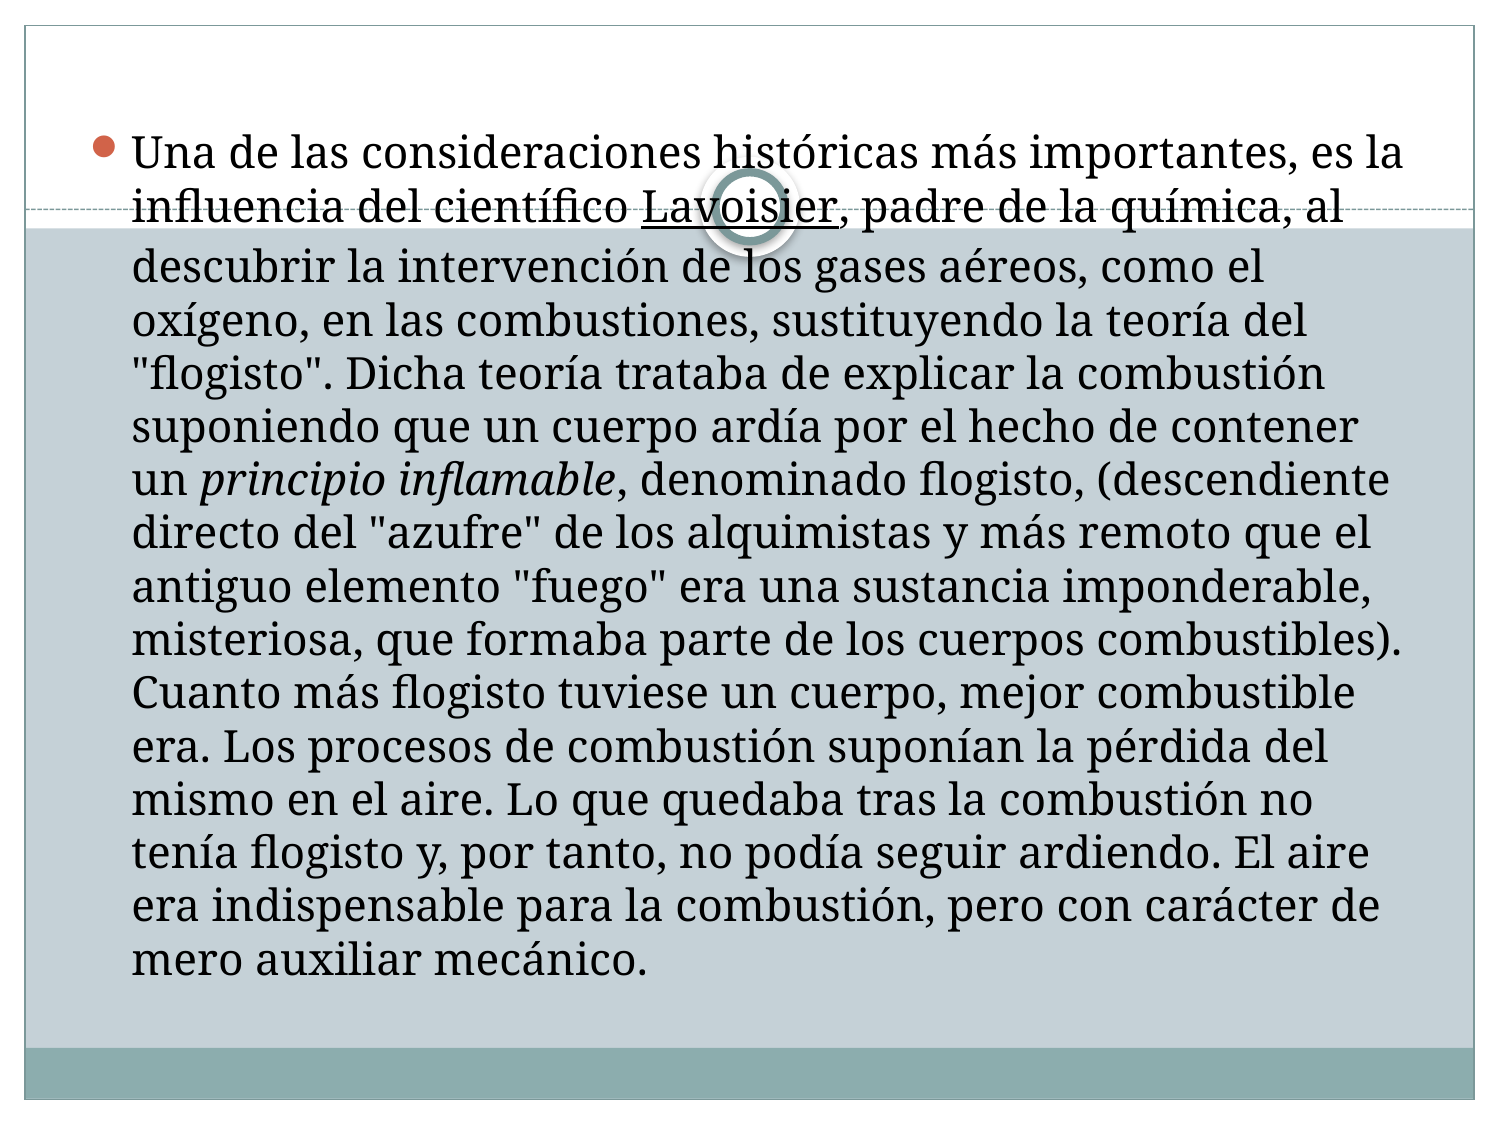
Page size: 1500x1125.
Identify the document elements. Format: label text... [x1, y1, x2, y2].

list Una de las consideraciones históricas más importantes, es la influencia del científico Lavoisier, padre de la química, al descubrir la intervención de los gases aéreos, como el oxígeno, en las combustiones, sustituyendo la teoría del "flogisto". Dicha teoría trataba de explicar la combustión suponiendo que un cuerpo ardía por el hecho de contener un principio inflamable, denominado flogisto, (descendiente directo del "azufre" de los alquimistas y más remoto que el antiguo elemento "fuego" era una sustancia imponderable, misteriosa, que formaba parte de los cuerpos combustibles). Cuanto más flogisto tuviese un cuerpo, mejor combustible era. Los procesos de combustión suponían la pérdida del mismo en el aire. Lo que quedaba tras la combustión no tenía flogisto y, por tanto, no podía seguir ardiendo. El aire era indispensable para la combustión, pero con carácter de mero auxiliar mecánico. [75, 117, 1425, 1005]
